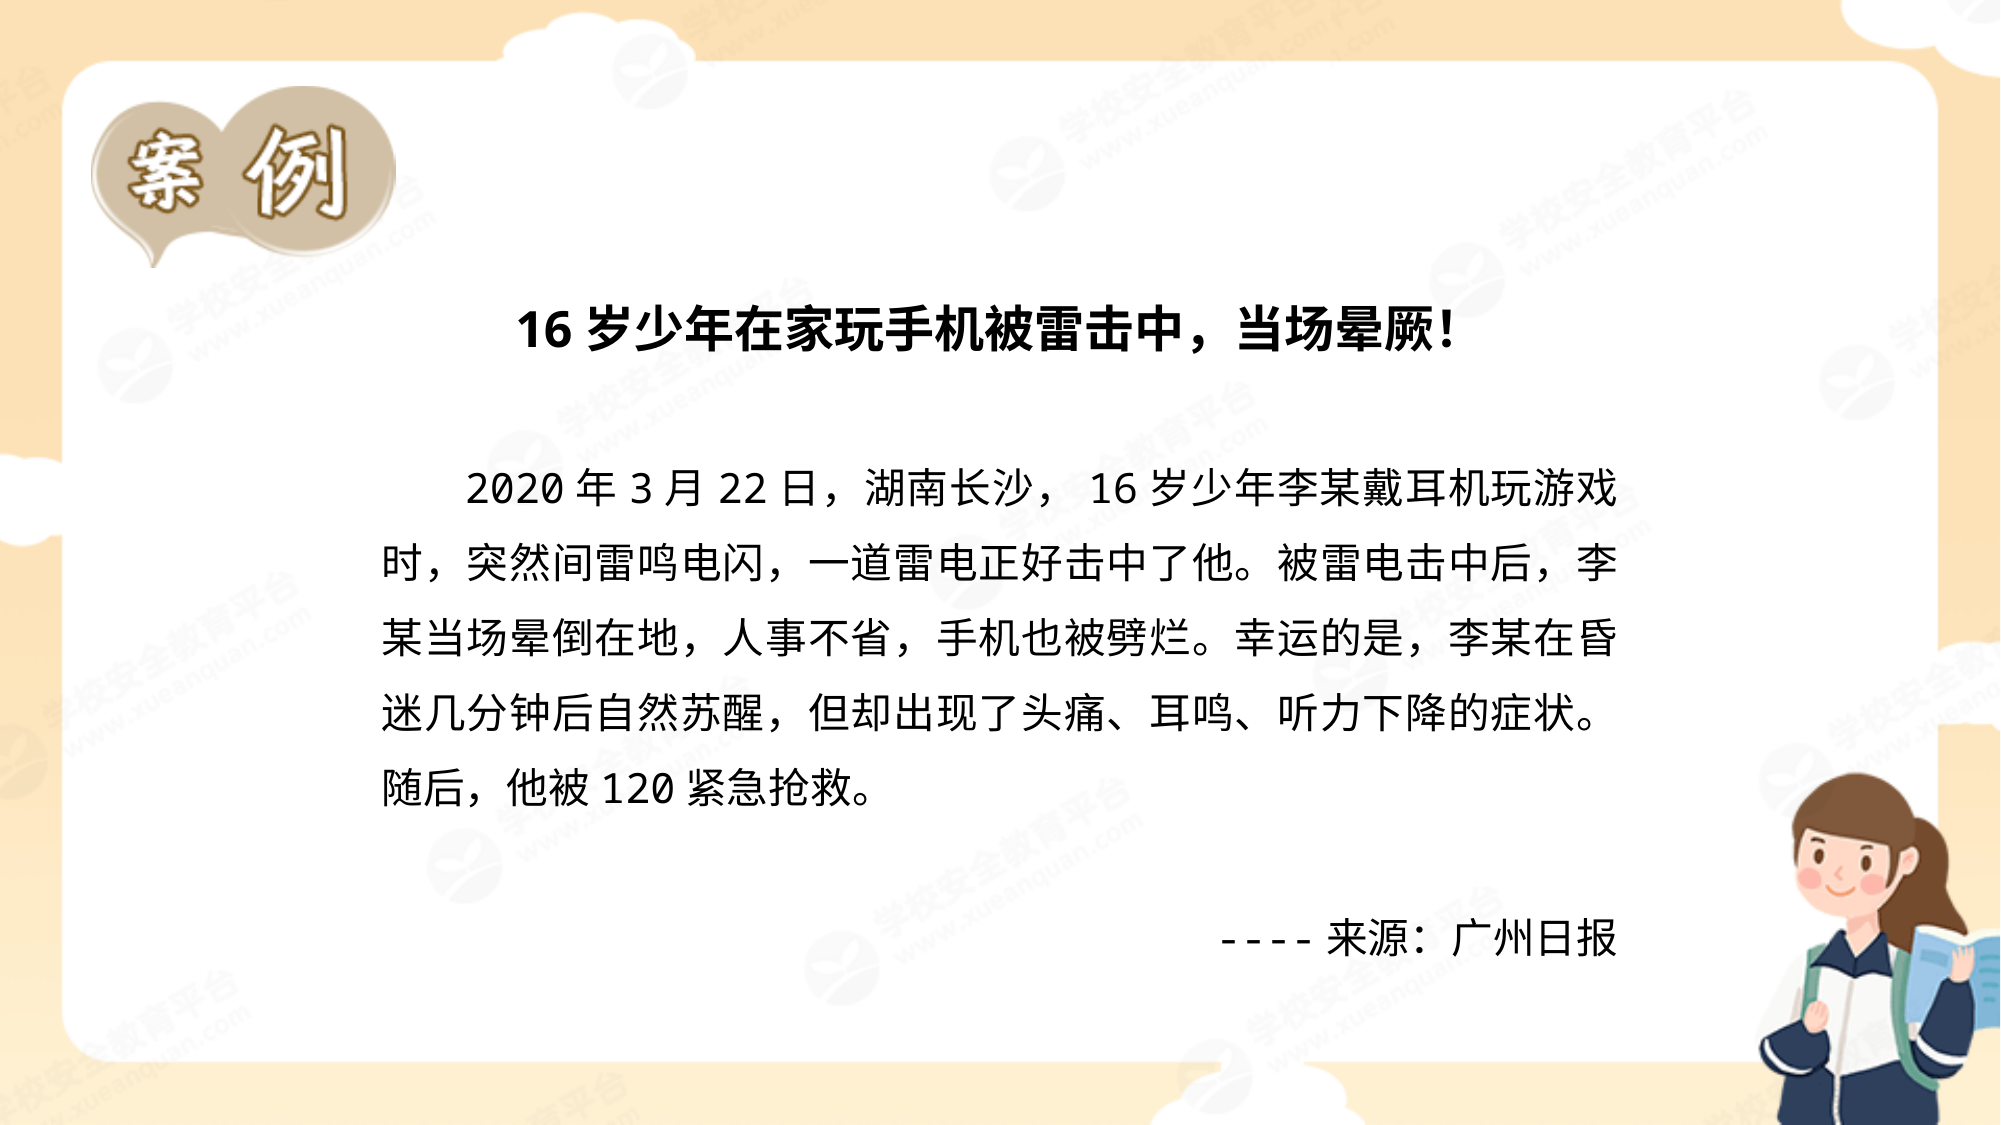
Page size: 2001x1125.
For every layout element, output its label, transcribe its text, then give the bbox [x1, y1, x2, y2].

text_box 16岁少年在家玩手机被雷击中，当场晕厥！ [394, 260, 1606, 365]
picture [0, 0, 2001, 1125]
text_box 2020年3月22日，湖南长沙，16岁少年李某戴耳机玩游戏时，突然间雷鸣电闪，一道雷电正好击中了他。被雷电击中后，李某当场晕倒在地，人事不省，手机也被劈烂。幸运的是，李某在昏迷几分钟后自然苏醒，但却出现了头痛、耳鸣、听力下降的症状。随后，他被120紧急抢救。 ----来源：广州日报 [366, 429, 1633, 970]
